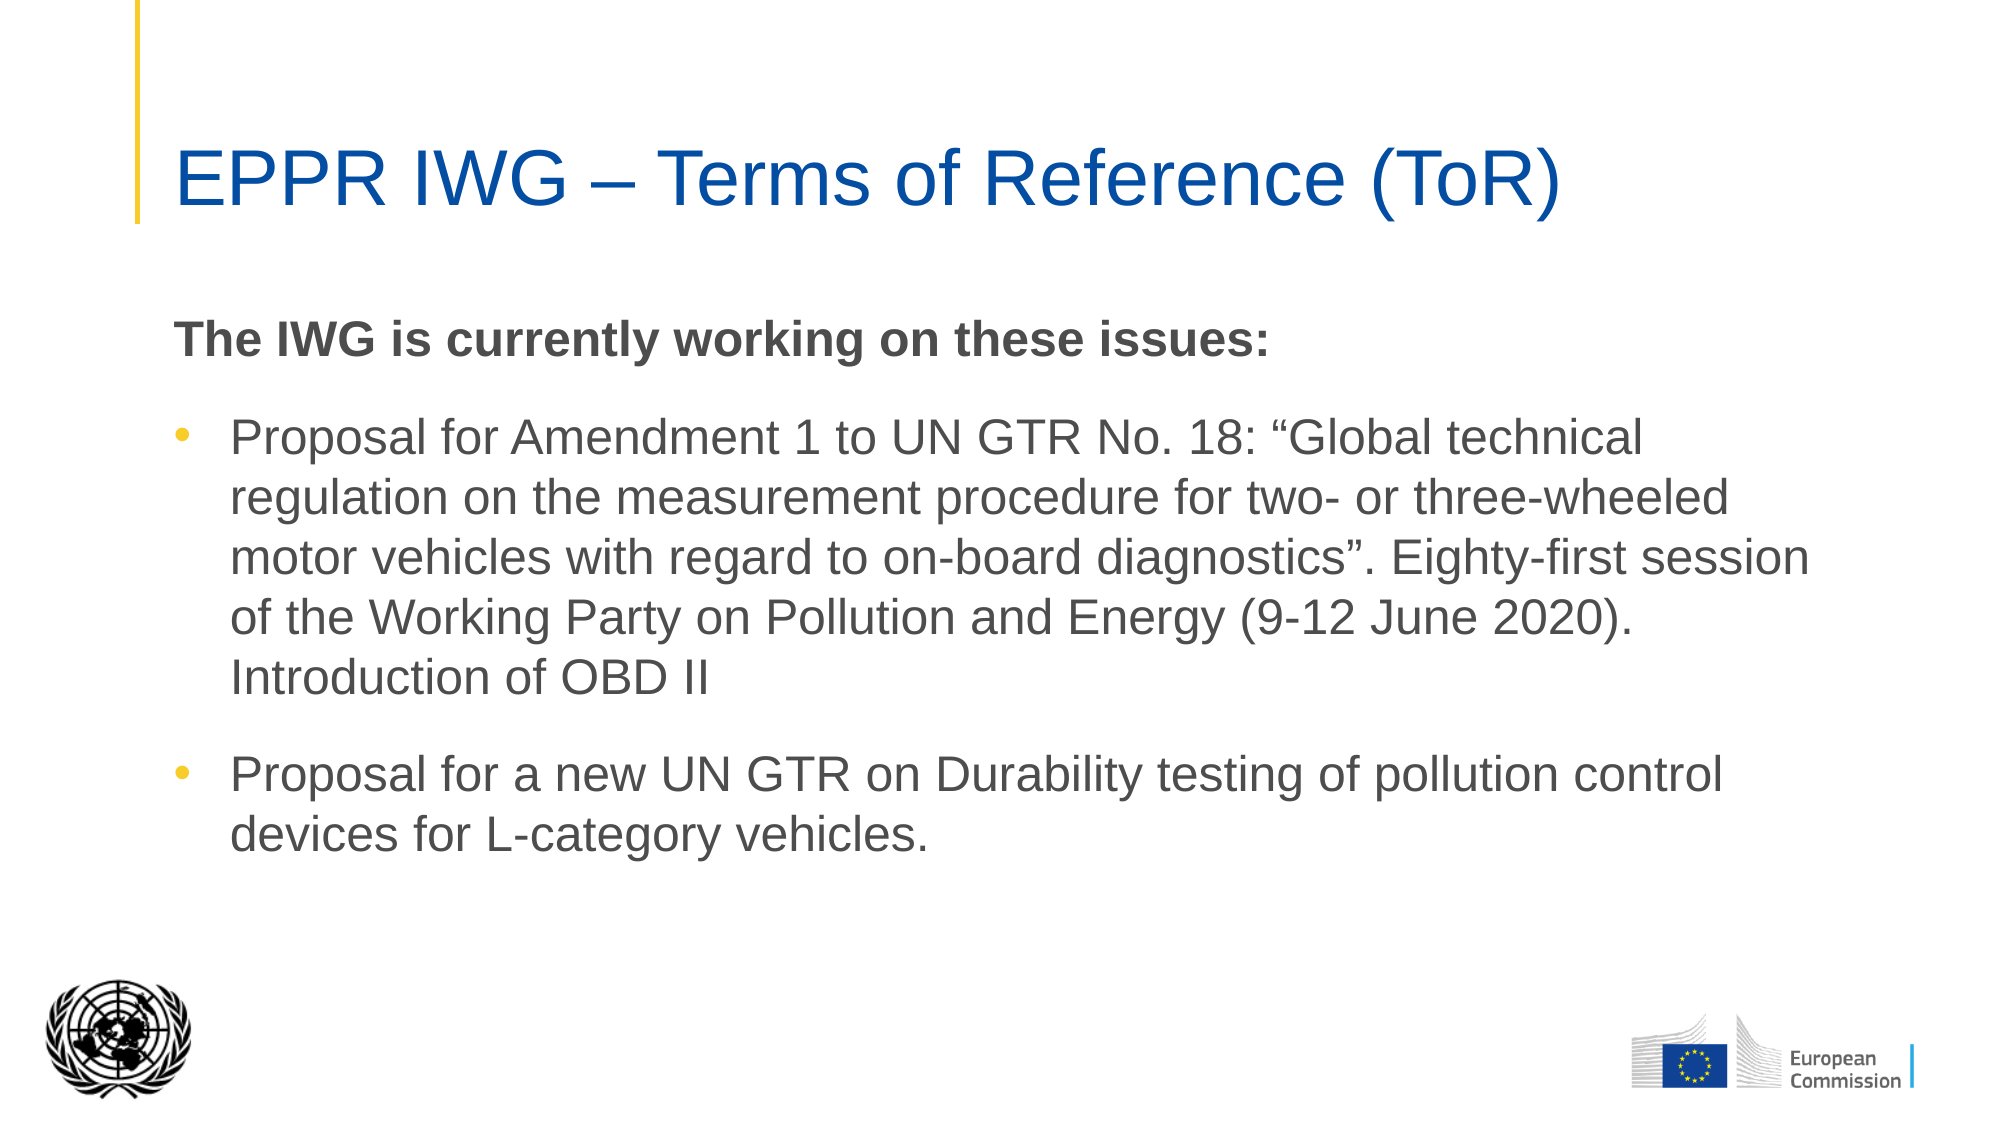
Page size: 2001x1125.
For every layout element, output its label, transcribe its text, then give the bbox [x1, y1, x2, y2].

title EPPR IWG – Terms of Reference (ToR) [159, 94, 1843, 223]
picture [43, 977, 195, 1103]
picture [1631, 1013, 1915, 1091]
list The IWG is currently working on these issues: Proposal for Amendment 1 to UN GTR No. 18: “Global technical regulation on the measurement procedure for two- or three-wheeled motor vehicles with regard to on-board diagnostics”. Eighty-first session of the Working Party on Pollution and Energy (9-12 June 2020). Introduction of OBD II Proposal for a new UN GTR on Durability testing of pollution control devices for L-category vehicles. [158, 299, 1843, 984]
